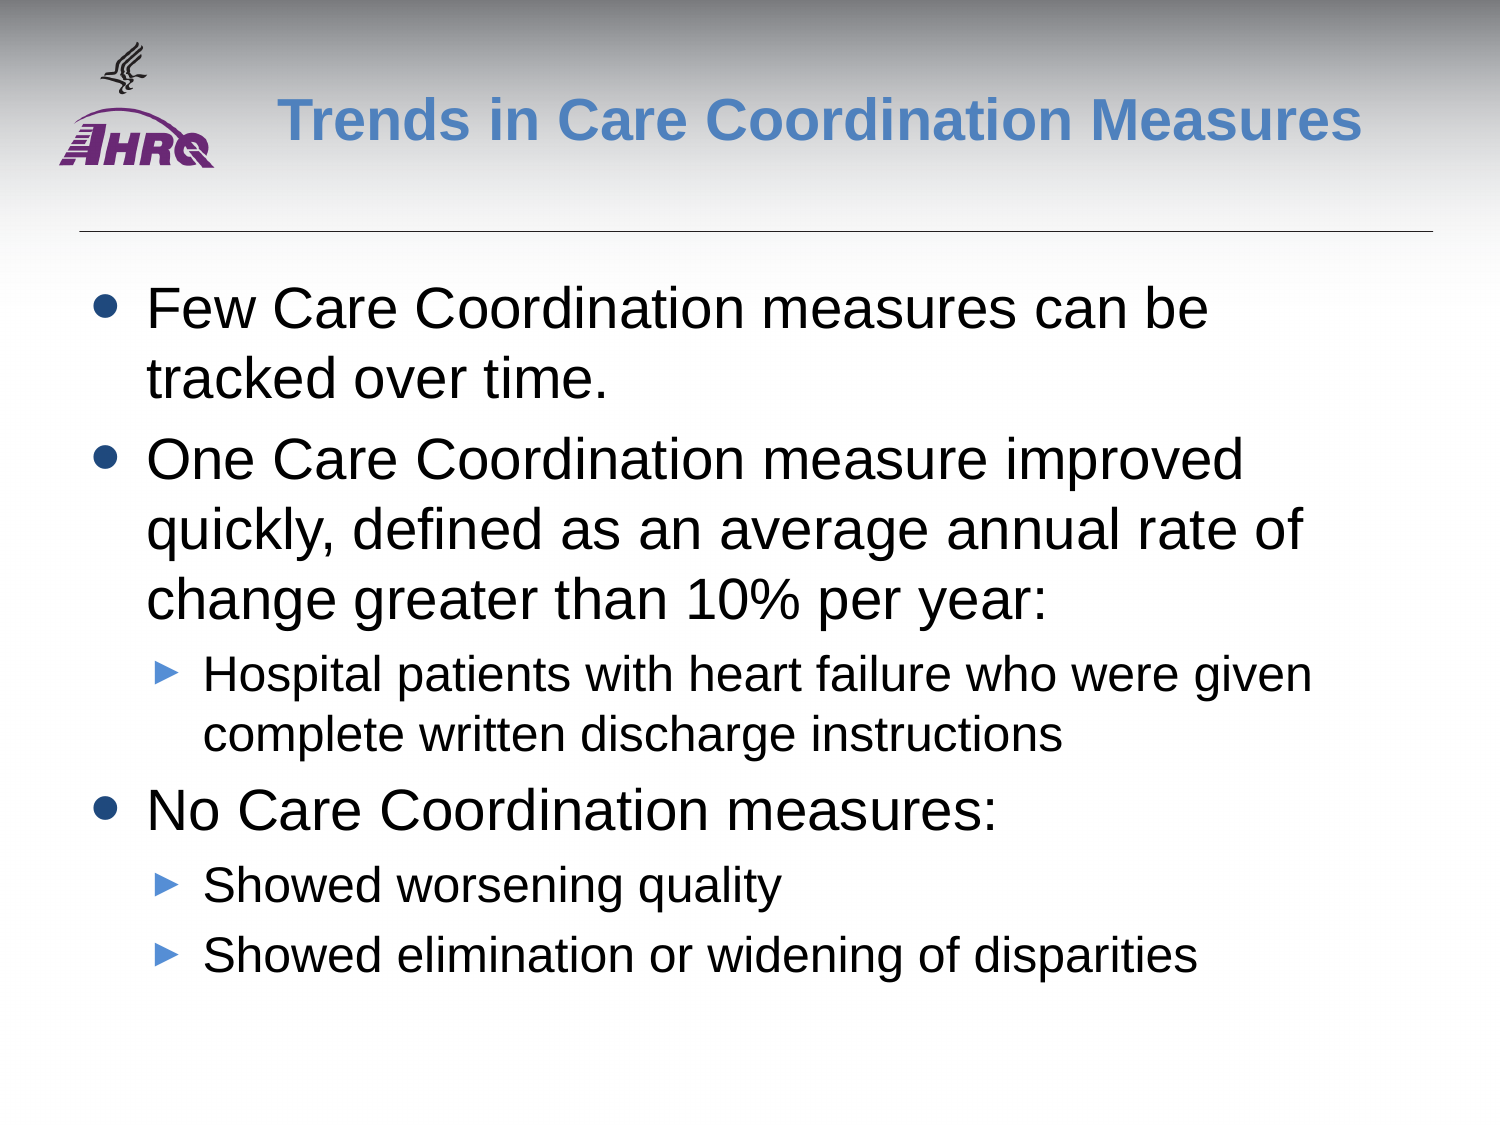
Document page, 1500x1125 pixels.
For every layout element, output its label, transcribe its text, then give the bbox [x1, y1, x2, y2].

picture [0, 0, 1500, 1125]
title Trends in Care Coordination Measures [262, 45, 1425, 188]
list Few Care Coordination measures can be tracked over time. One Care Coordination measure improved quickly, defined as an average annual rate of change greater than 10% per year: Hospital patients with heart failure who were given complete written discharge instructions No Care Coordination measures: Showed worsening quality Showed elimination or widening of disparities [75, 262, 1425, 1125]
